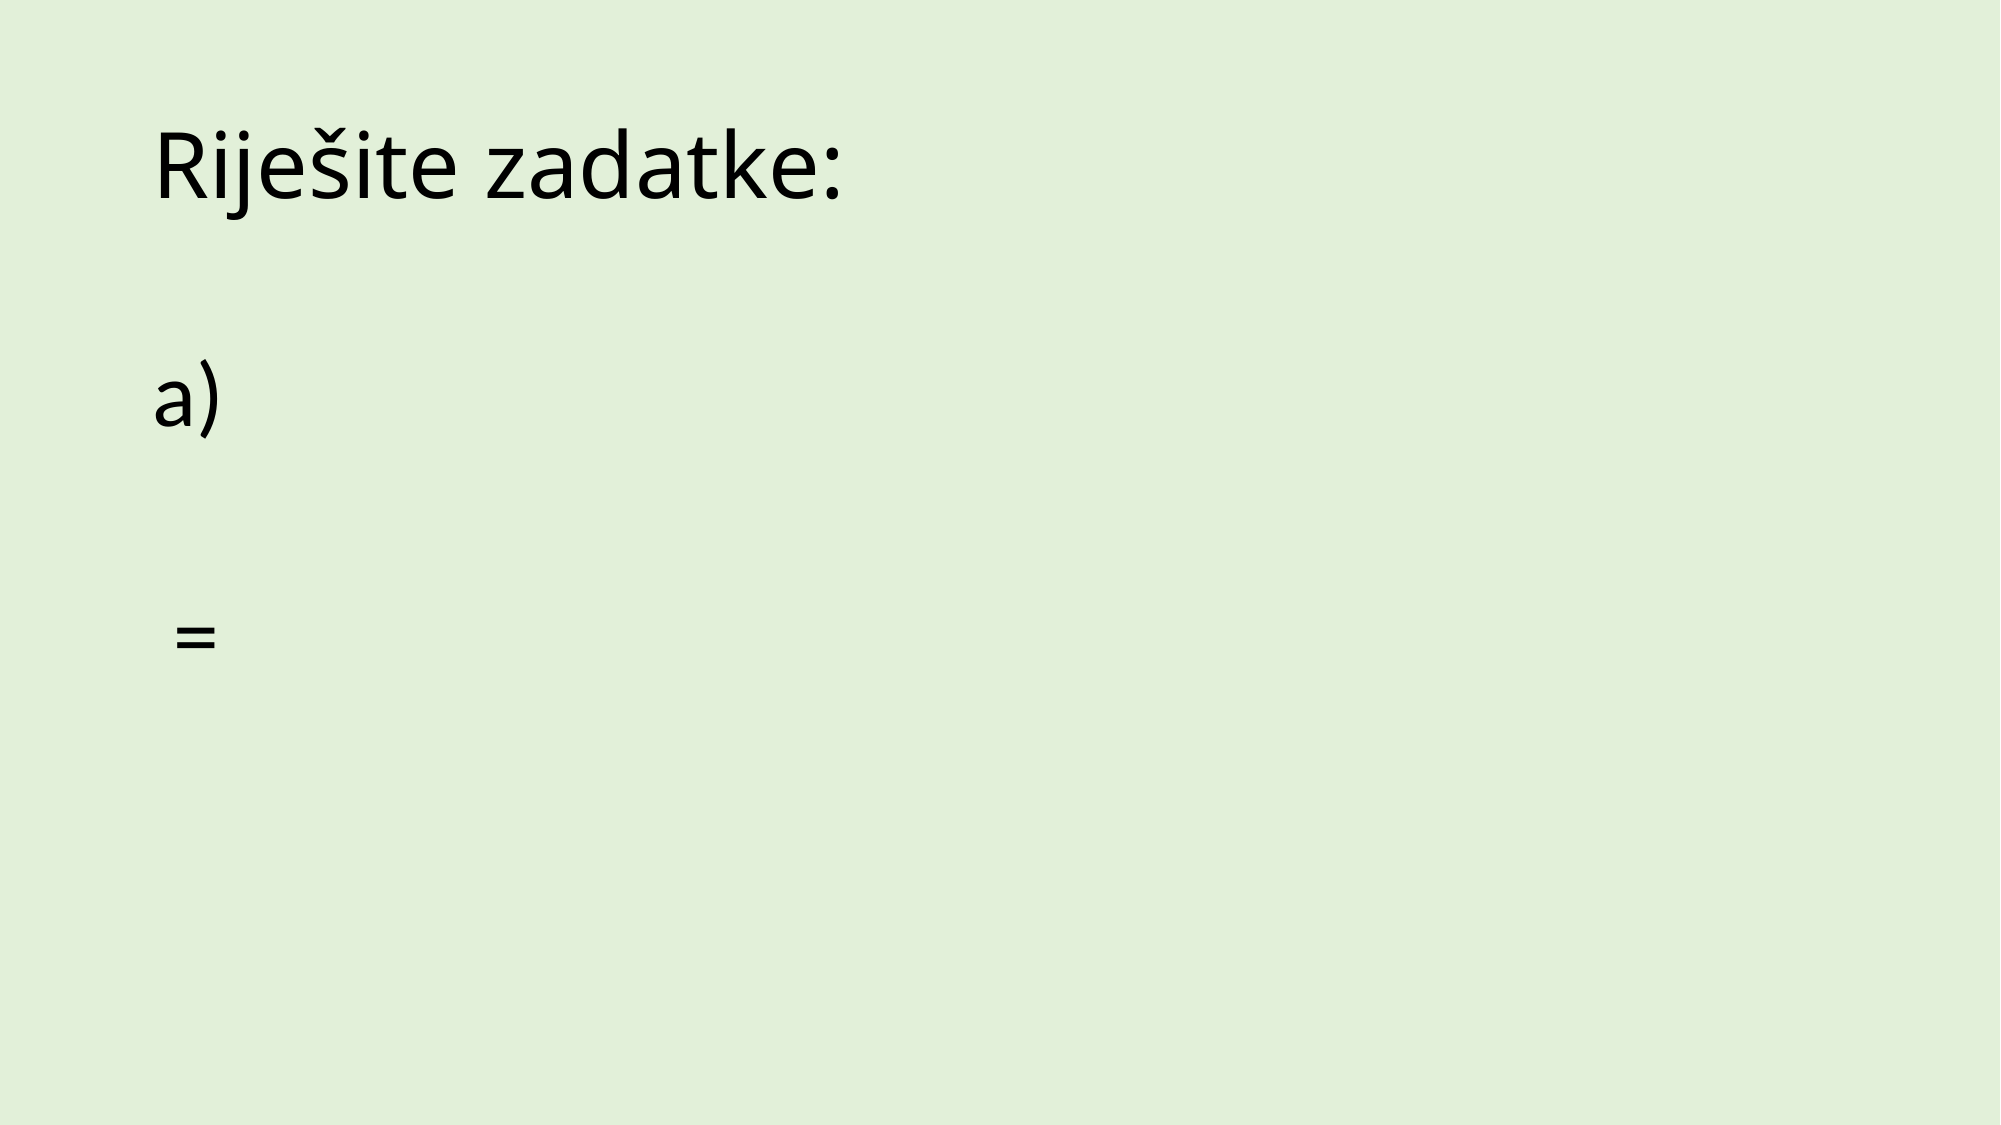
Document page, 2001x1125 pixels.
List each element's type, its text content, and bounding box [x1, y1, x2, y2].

title Riješite zadatke: [137, 59, 1863, 278]
